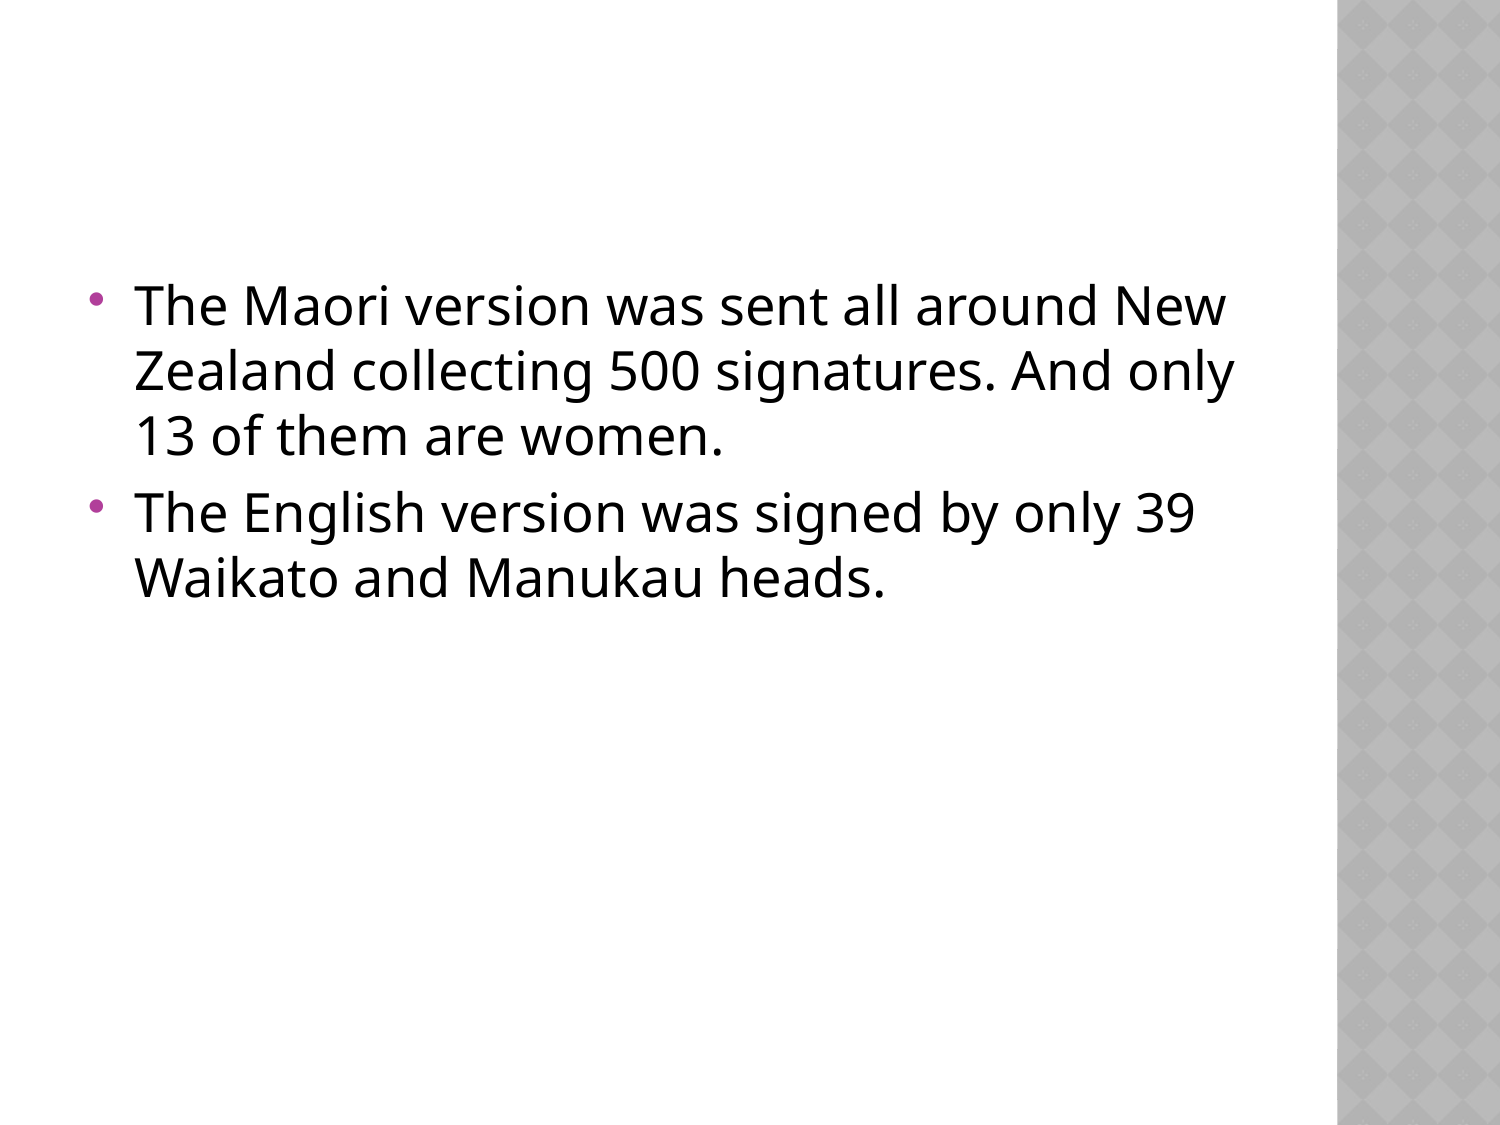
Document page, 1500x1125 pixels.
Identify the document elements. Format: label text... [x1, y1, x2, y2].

list The Maori version was sent all around New Zealand collecting 500 signatures. And only 13 of them are women. The English version was signed by only 39 Waikato and Manukau heads. [75, 264, 1263, 1059]
